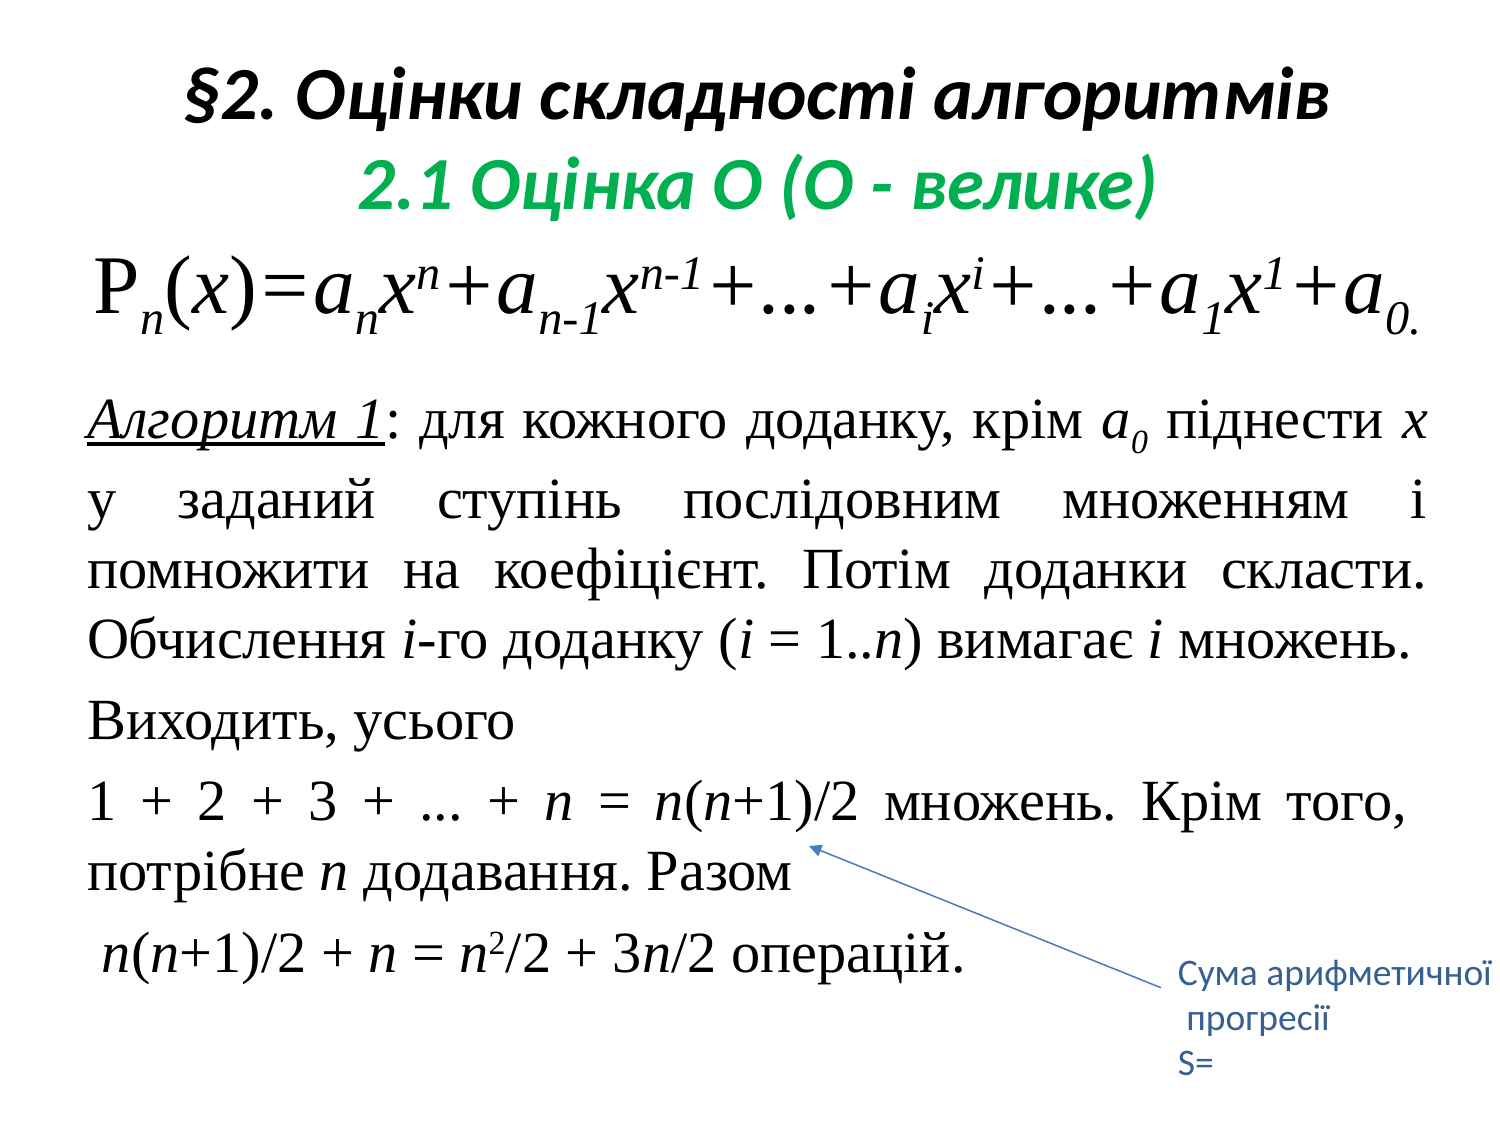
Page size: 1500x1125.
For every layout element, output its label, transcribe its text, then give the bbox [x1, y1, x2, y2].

subtitle Pn(x)=anxn+an-1xn-1+...+aіxі+...+a1x1+a0. [42, 223, 1473, 377]
title §2. Оцінки складності алгоритмів 2.1 Оцінка О (О - велике) [37, 19, 1479, 220]
text_box Виходить, усього 1 + 2 + 3 + ... + n = n(n+1)/2 множень. Крім того, потрібне n додавання. Разом n(n+1)/2 + n = n2/2 + 3n/2 операцій. [72, 673, 1423, 1040]
text_box Алгоритм 1: для кожного доданку, крім a0 піднести x у заданий ступінь послідовним множенням і помножити на коефіцієнт. Потім доданки скласти. Обчислення і-го доданку (і = 1..n) вимагає і множень. [72, 373, 1443, 768]
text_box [808, 845, 1162, 988]
